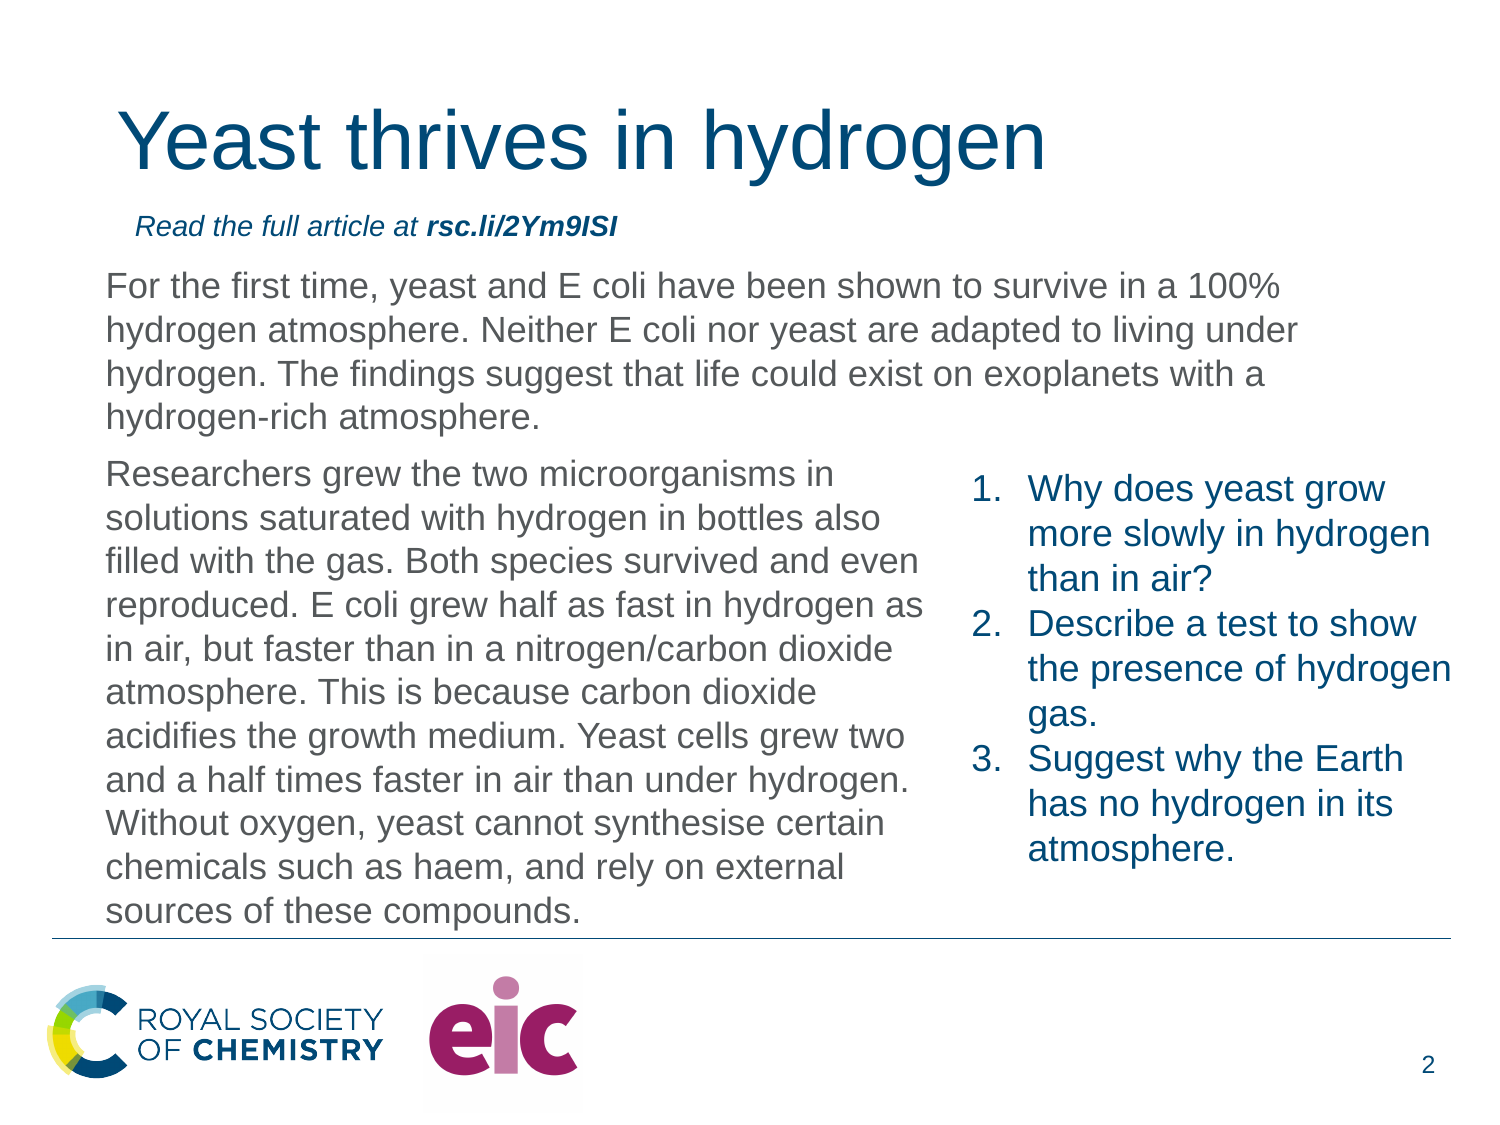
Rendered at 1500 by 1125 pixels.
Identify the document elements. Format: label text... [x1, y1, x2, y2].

text_box Researchers grew the two microorganisms in solutions saturated with hydrogen in bottles also filled with the gas. Both species survived and even reproduced. E coli grew half as fast in hydrogen as in air, but faster than in a nitrogen/carbon dioxide atmosphere. This is because carbon dioxide acidifies the growth medium. Yeast cells grew two and a half times faster in air than under hydrogen. Without oxygen, yeast cannot synthesise certain chemicals such as haem, and rely on external sources of these compounds. [90, 442, 962, 938]
picture [0, 938, 583, 1125]
title Yeast thrives in hydrogen [101, 33, 1396, 251]
list For the first time, yeast and E coli have been shown to survive in a 100% hydrogen atmosphere. Neither E coli nor yeast are adapted to living under hydrogen. The findings suggest that life could exist on exoplanets with a hydrogen-rich atmosphere. [90, 254, 1385, 457]
text_box Why does yeast grow more slowly in hydrogen than in air? Describe a test to show the presence of hydrogen gas. Suggest why the Earth has no hydrogen in its atmosphere. [962, 456, 1470, 877]
slide_number 2 [1113, 1033, 1451, 1094]
text_box Read the full article at rsc.li/2Ym9ISI [119, 200, 1267, 250]
